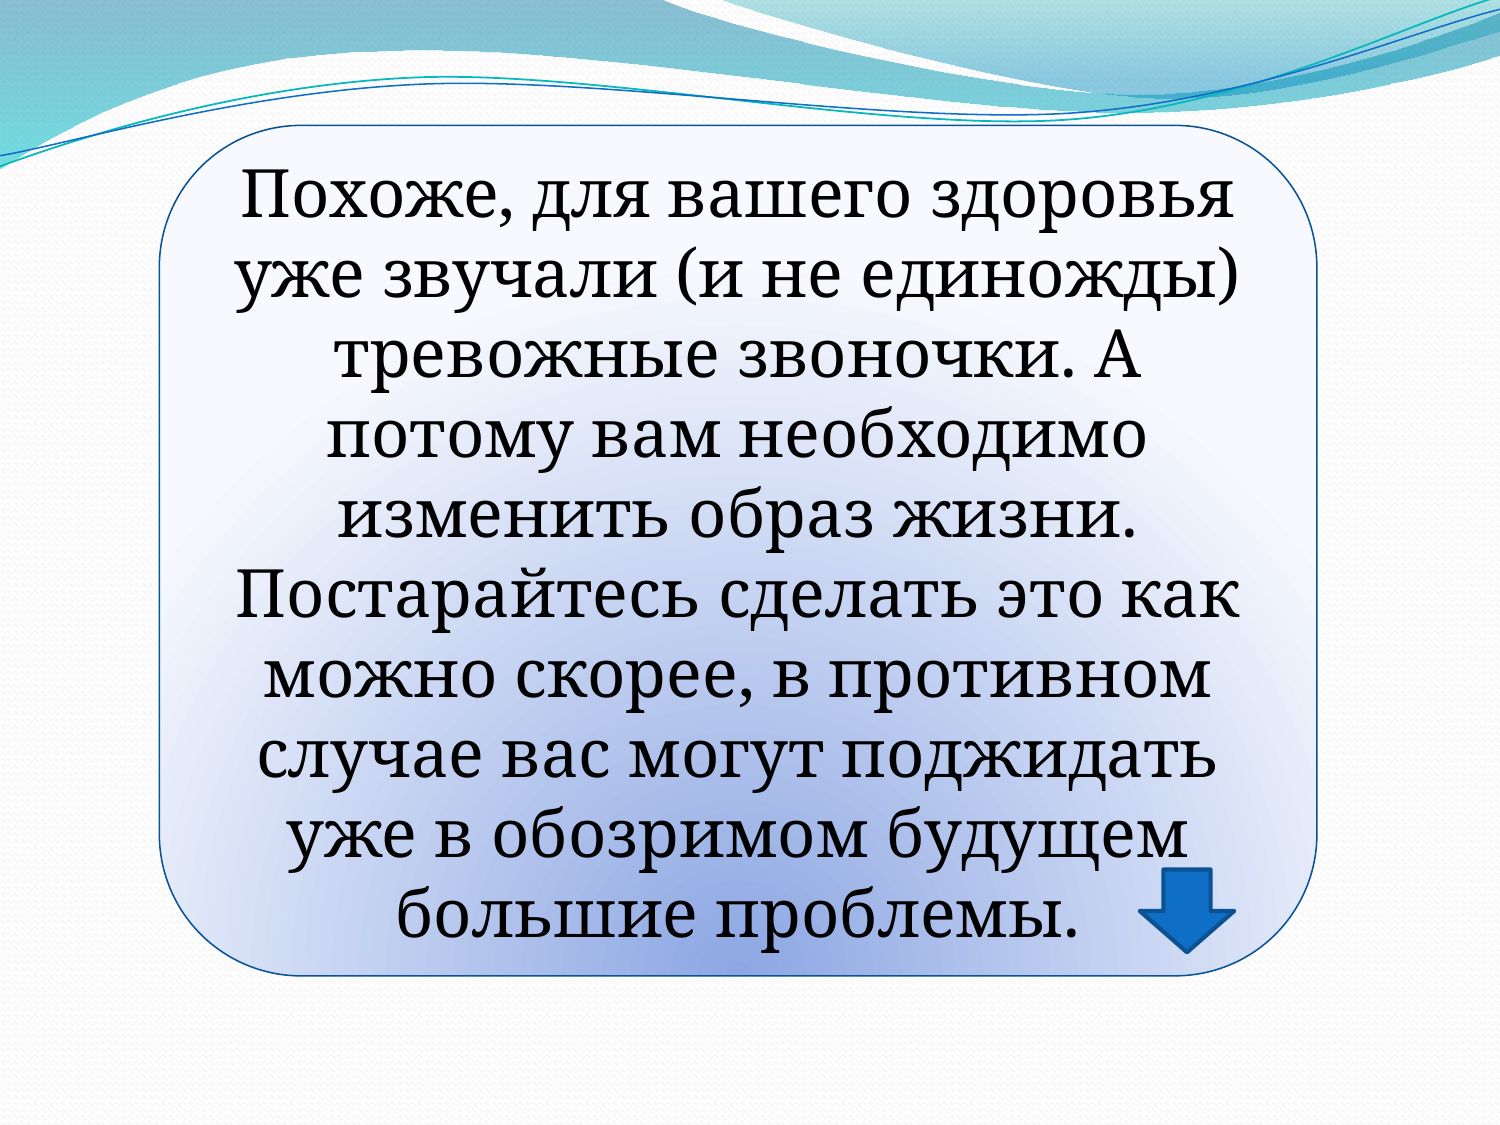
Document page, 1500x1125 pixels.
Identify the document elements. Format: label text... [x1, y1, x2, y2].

text_box [1137, 867, 1237, 954]
text_box Похоже, для вашего здоровья уже звучали (и не единожды) тревожные звоночки. А потому вам необходимо изменить образ жизни. Постарайтесь сделать это как можно скорее, в противном случае вас могут поджидать уже в обозримом будущем большие проблемы. [158, 124, 1318, 977]
